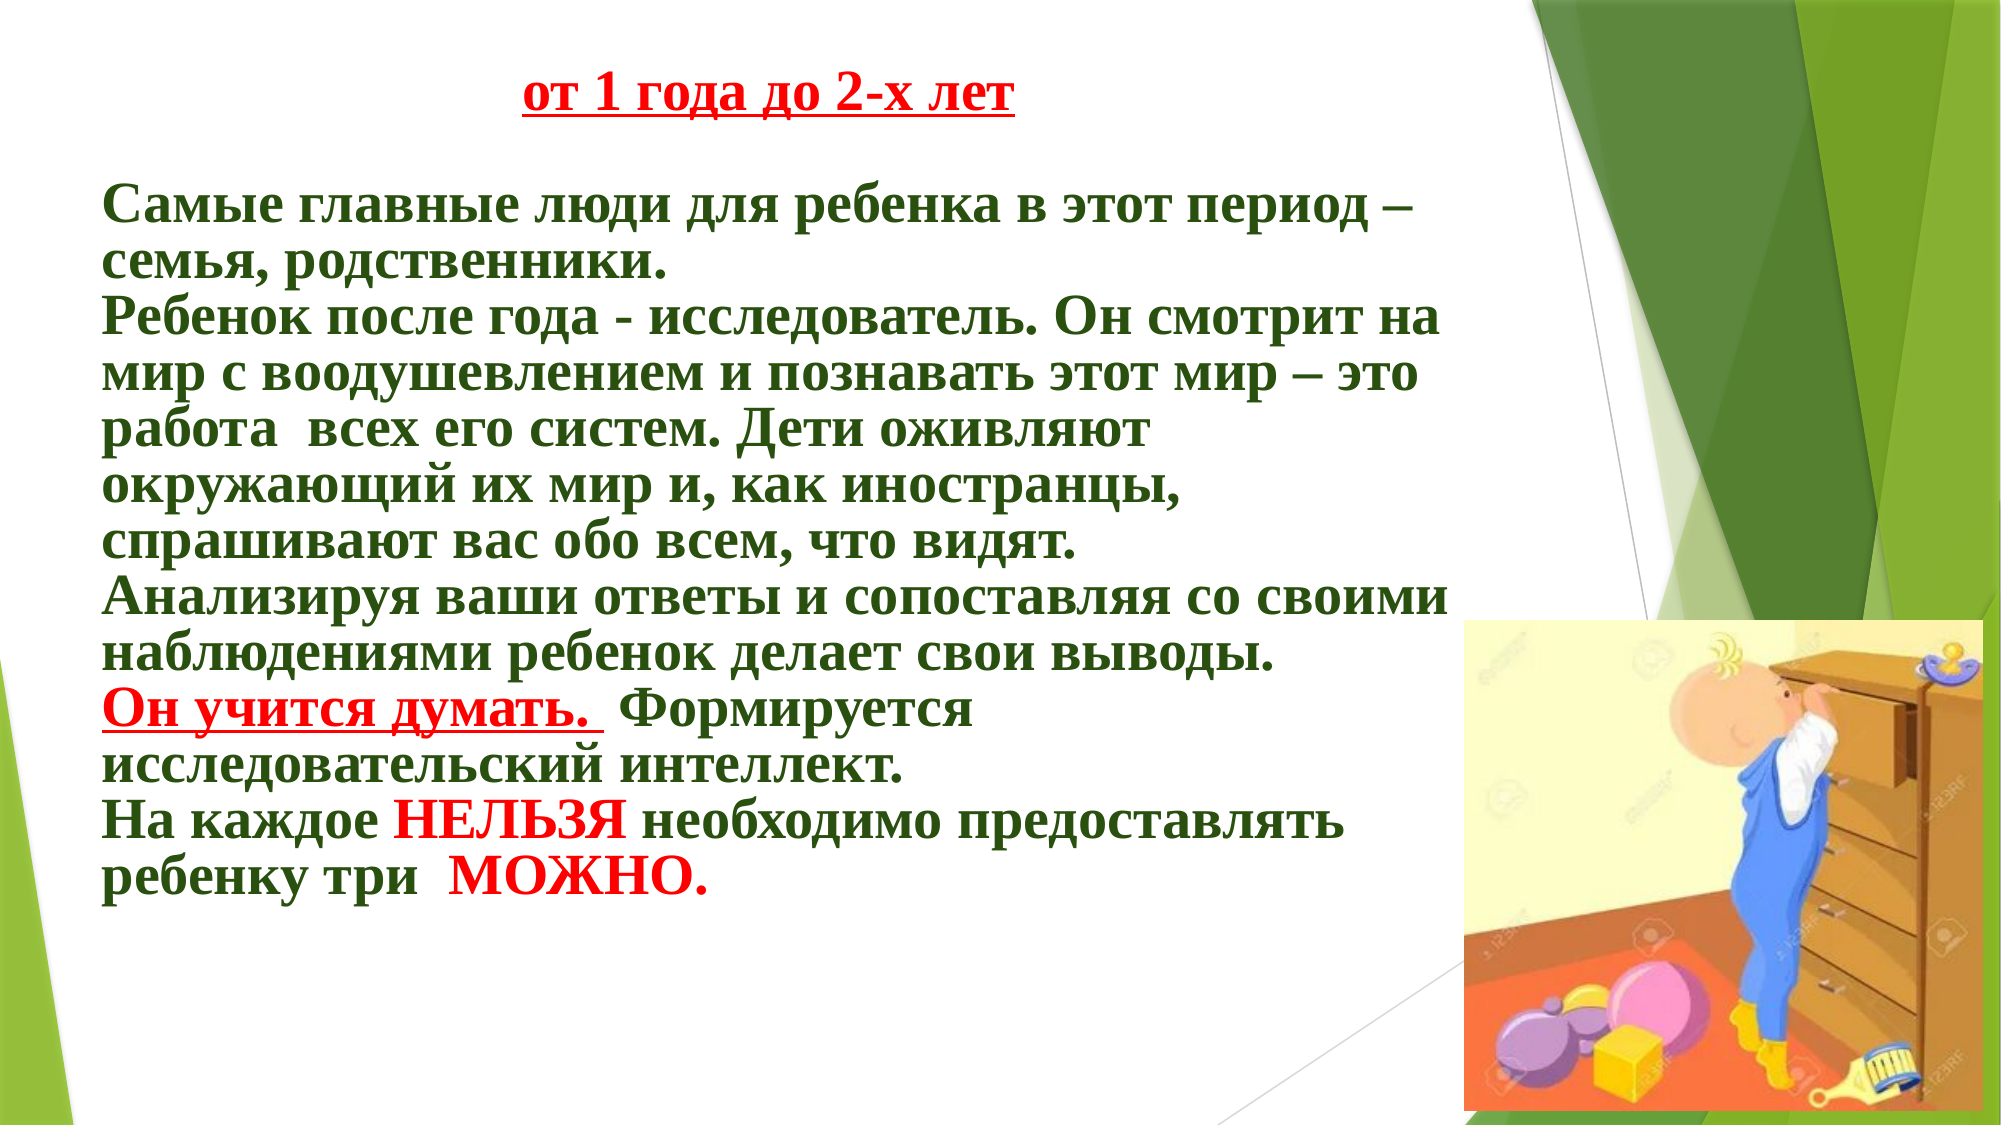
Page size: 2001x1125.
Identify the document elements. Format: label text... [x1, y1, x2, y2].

title от 1 года до 2-х лет Самые главные люди для ребенка в этот период – семья, родственники. Ребенок после года - исследователь. Он смотрит на мир с воодушевлением и познавать этот мир – это работа всех его систем. Дети оживляют окружающий их мир и, как иностранцы, спрашивают вас обо всем, что видят. Анализируя ваши ответы и сопоставляя со своими наблюдениями ребенок делает свои выводы. Он учится думать. Формируется исследовательский интеллект. На каждое НЕЛЬЗЯ необходимо предоставлять ребенку три МОЖНО. [86, 58, 1497, 275]
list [1464, 619, 1984, 1111]
